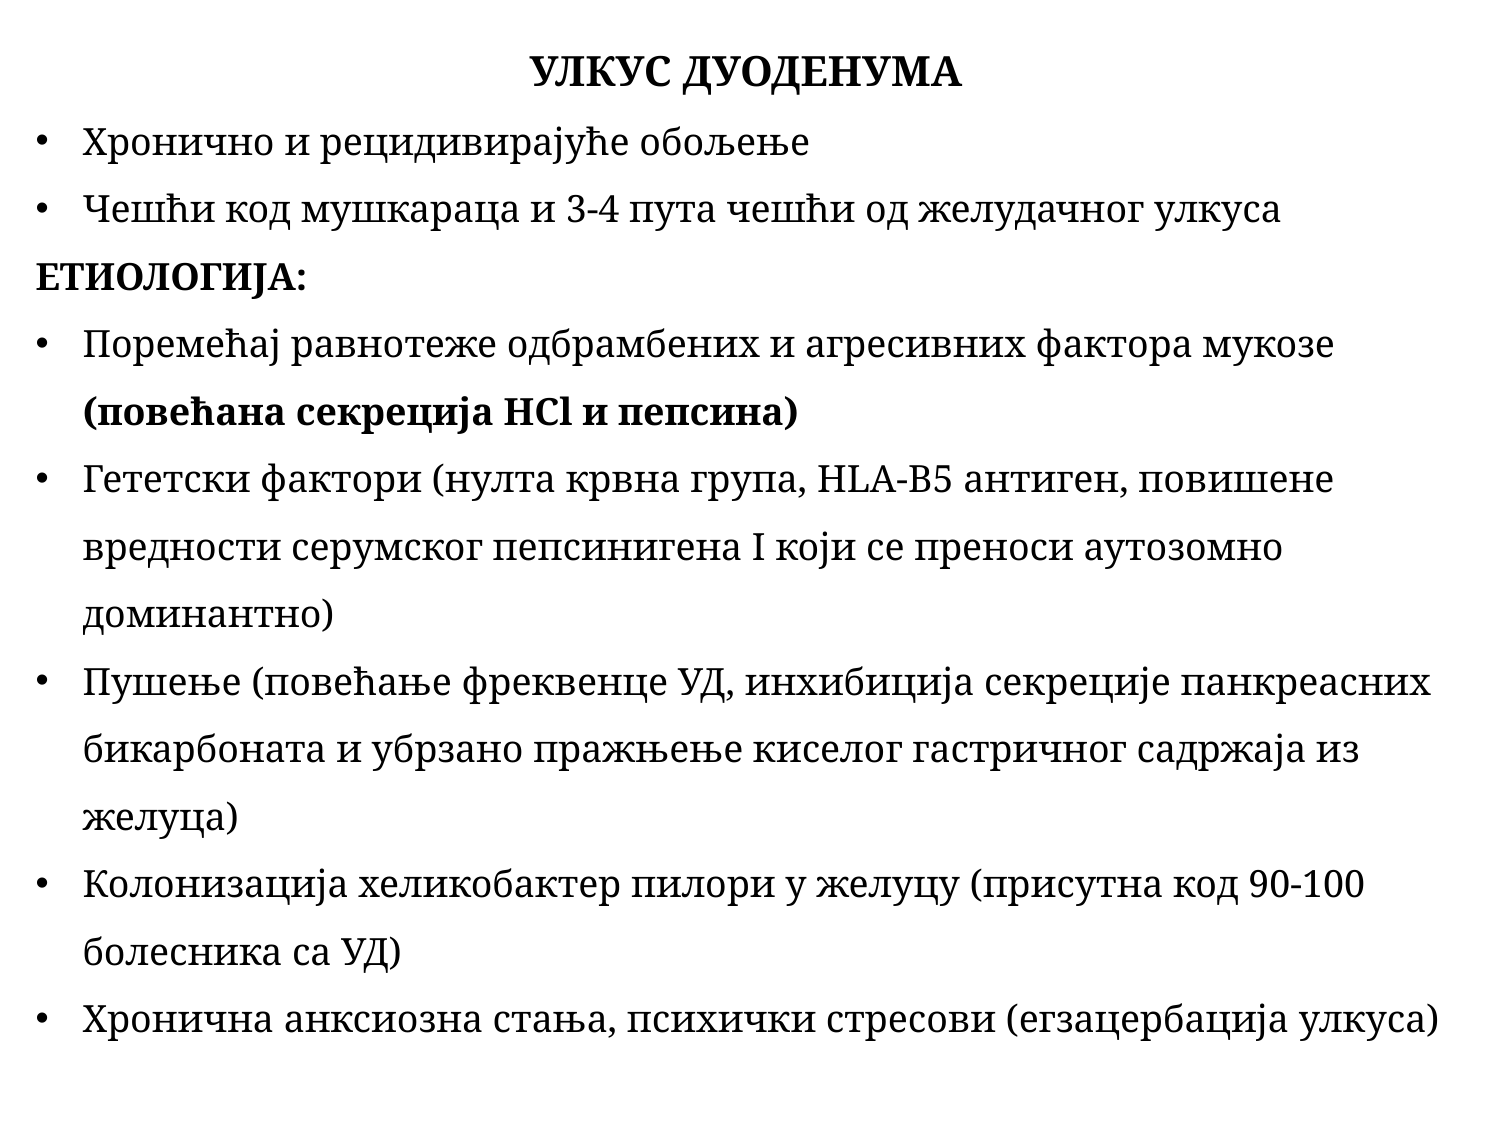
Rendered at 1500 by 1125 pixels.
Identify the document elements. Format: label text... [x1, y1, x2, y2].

text_box УЛКУС ДУОДЕНУМА Хронично и рецидивирајуће обољење Чешћи код мушкараца и 3-4 пута чешћи од желудачног улкуса ЕТИОЛОГИЈА: Поремећај равнотеже одбрамбених и агресивних фактора мукозе (повећана секреција HCl и пепсина) Гететски фактори (нулта крвна група, HLA-B5 антиген, повишене вредности серумског пепсинигена I који се преноси аутозомно доминантно) Пушење (повећање фреквенце УД, инхибиција секреције панкреасних бикарбоната и убрзано пражњење киселог гастричног садржаја из желуца) Колонизација хеликобактер пилори у желуцу (присутна код 90-100 болесника са УД) Хронична анксиозна стања, психички стресови (егзацербација улкуса) [20, 12, 1471, 1115]
